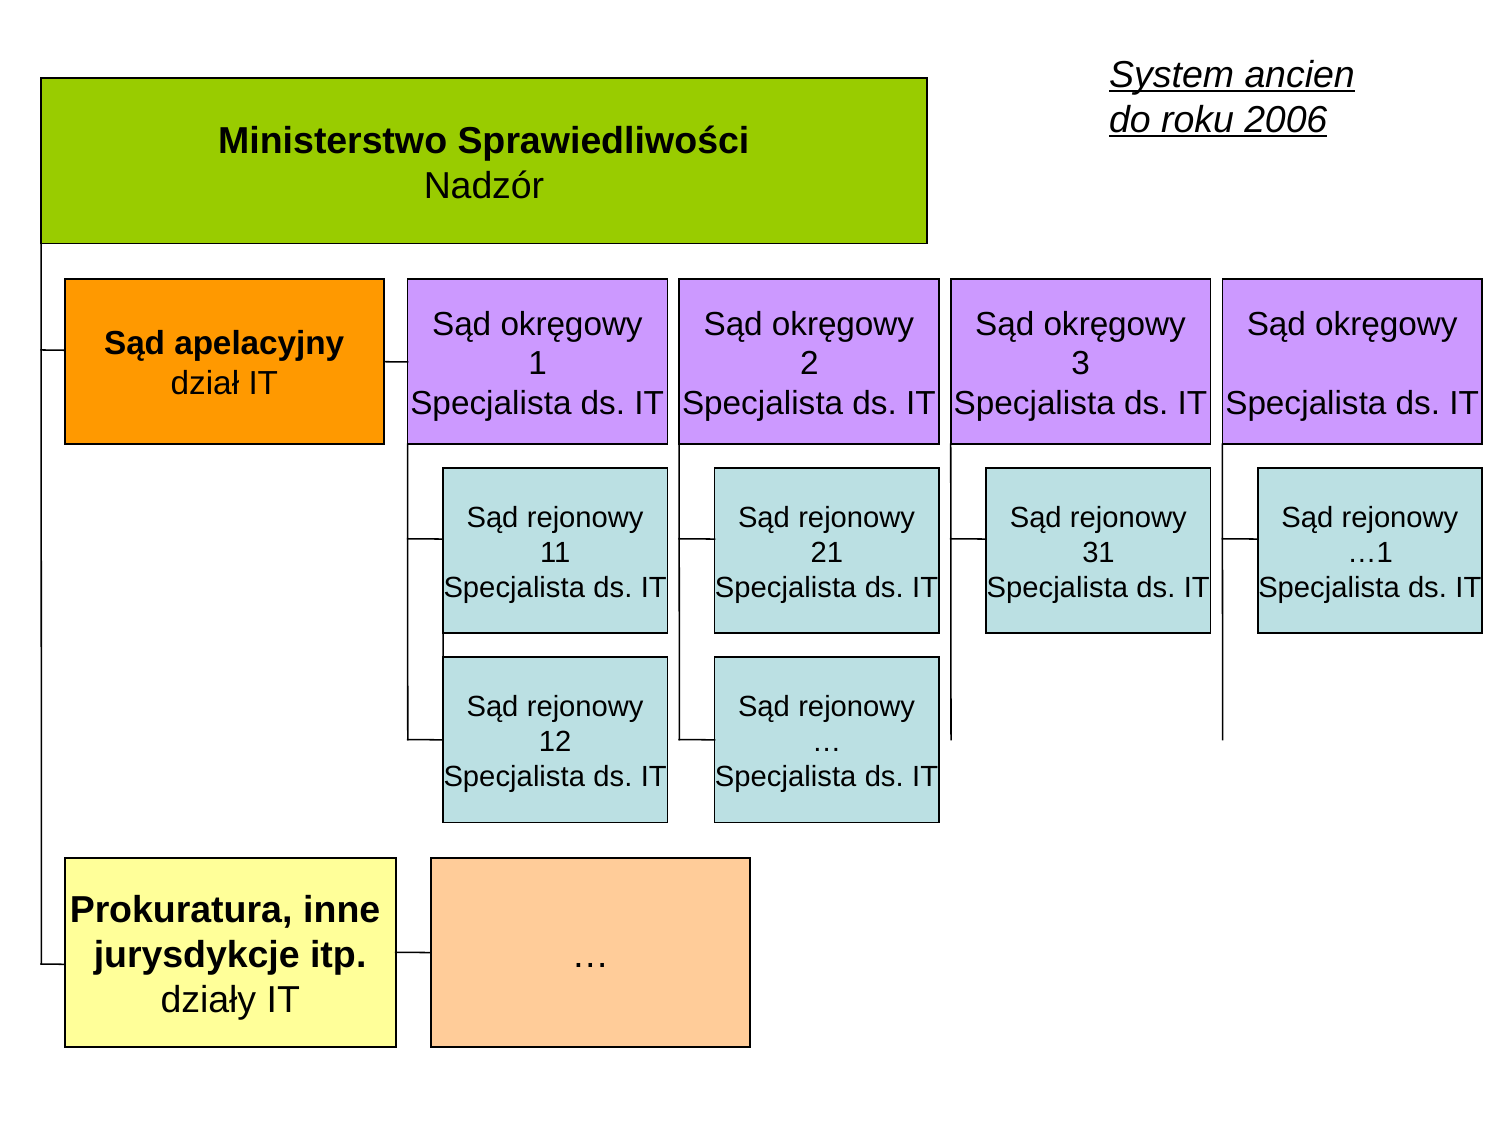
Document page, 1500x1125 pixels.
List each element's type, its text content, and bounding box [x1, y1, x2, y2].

text_box Sąd rejonowy 31 Specjalista ds. IT [986, 467, 1211, 634]
text_box Sąd rejonowy 12 Specjalista ds. IT [442, 656, 668, 823]
text_box System ancien do roku 2006 [1094, 42, 1370, 148]
text_box Sąd rejonowy 21 Specjalista ds. IT [714, 467, 939, 634]
text_box Sąd rejonowy … Specjalista ds. IT [714, 656, 939, 823]
text_box Sąd rejonowy 11 Specjalista ds. IT [442, 467, 668, 634]
text_box Sąd rejonowy …1 Specjalista ds. IT [1257, 467, 1483, 634]
text_box Prokuratura, inne jurysdykcje itp. działy IT [64, 857, 396, 1047]
text_box Sąd apelacyjny dział IT [64, 278, 384, 445]
text_box Sąd okręgowy 3 Specjalista ds. IT [950, 278, 1211, 445]
text_box Sąd okręgowy 1 Specjalista ds. IT [407, 278, 668, 445]
text_box Sąd okręgowy 2 Specjalista ds. IT [679, 278, 940, 445]
text_box … [430, 857, 750, 1047]
text_box Sąd okręgowy Specjalista ds. IT [1222, 278, 1483, 445]
text_box Ministerstwo Sprawiedliwości Nadzór [41, 78, 927, 244]
